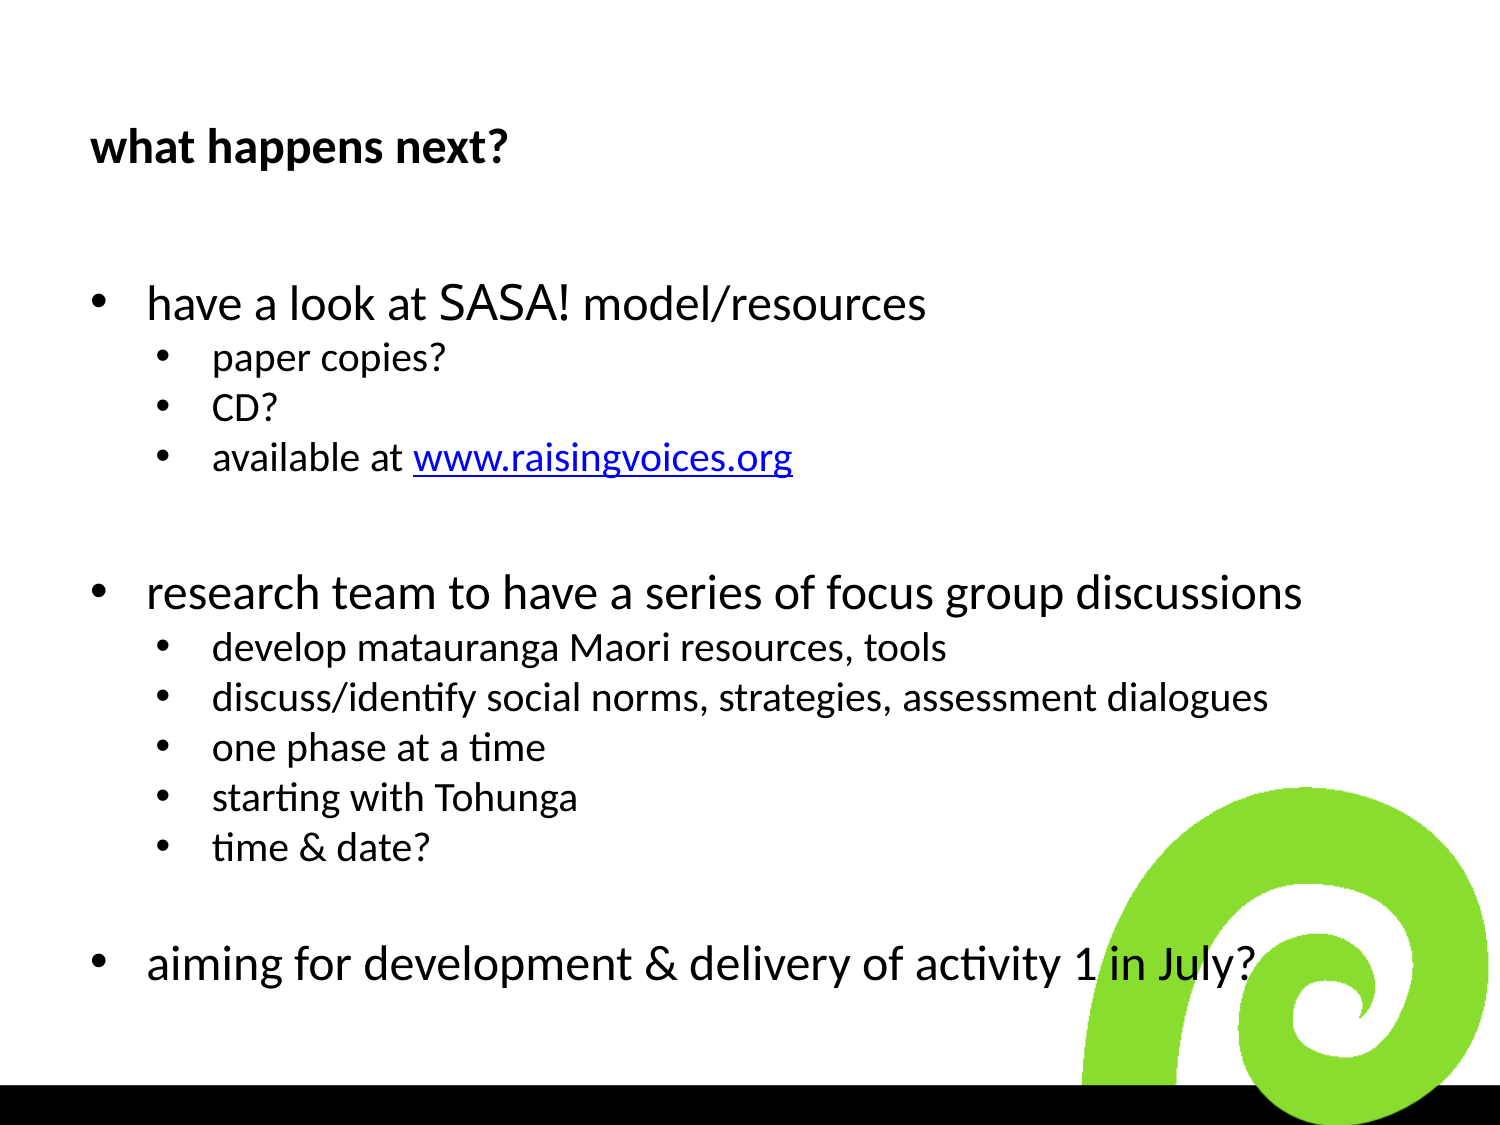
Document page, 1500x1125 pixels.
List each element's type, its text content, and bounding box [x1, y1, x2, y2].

picture [0, 787, 1500, 1125]
list have a look at SASA! model/resources paper copies? CD? available at www.raisingvoices.org research team to have a series of focus group discussions develop matauranga Maori resources, tools discuss/identify social norms, strategies, assessment dialogues one phase at a time starting with Tohunga time & date? aiming for development & delivery of activity 1 in July? [75, 262, 1425, 1005]
title what happens next? [75, 45, 1425, 233]
